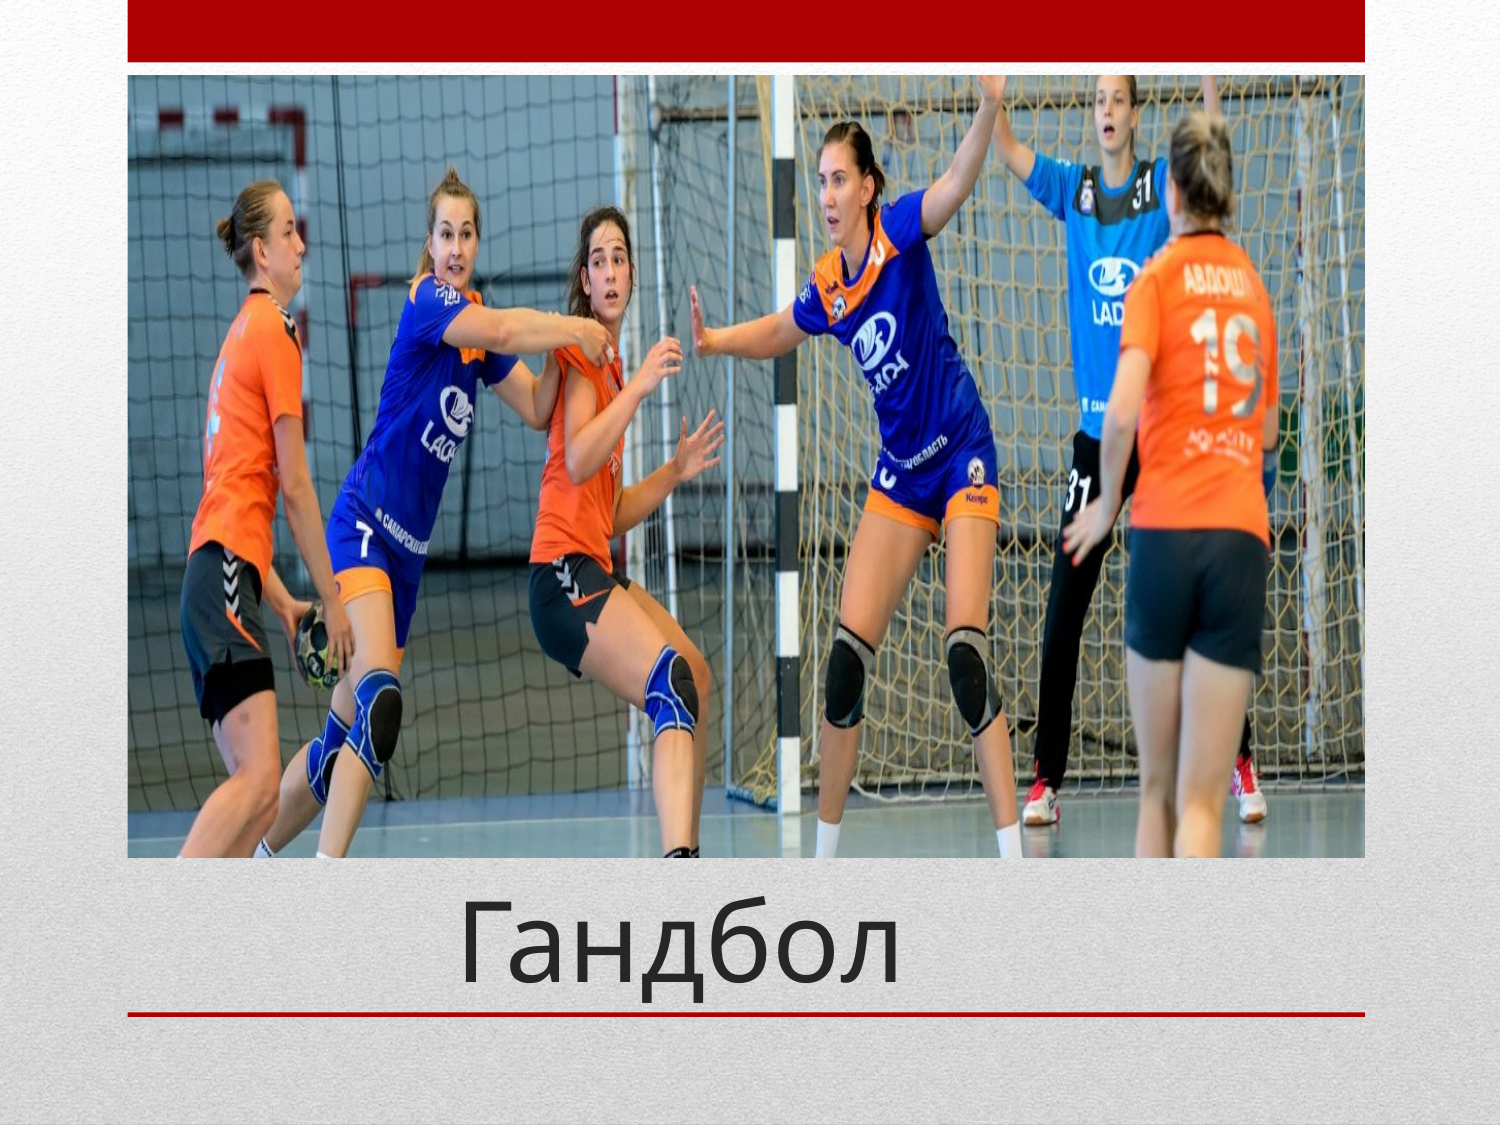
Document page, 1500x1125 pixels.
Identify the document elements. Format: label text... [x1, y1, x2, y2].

title Гандбол [124, 867, 1238, 1013]
picture [126, 74, 1366, 859]
